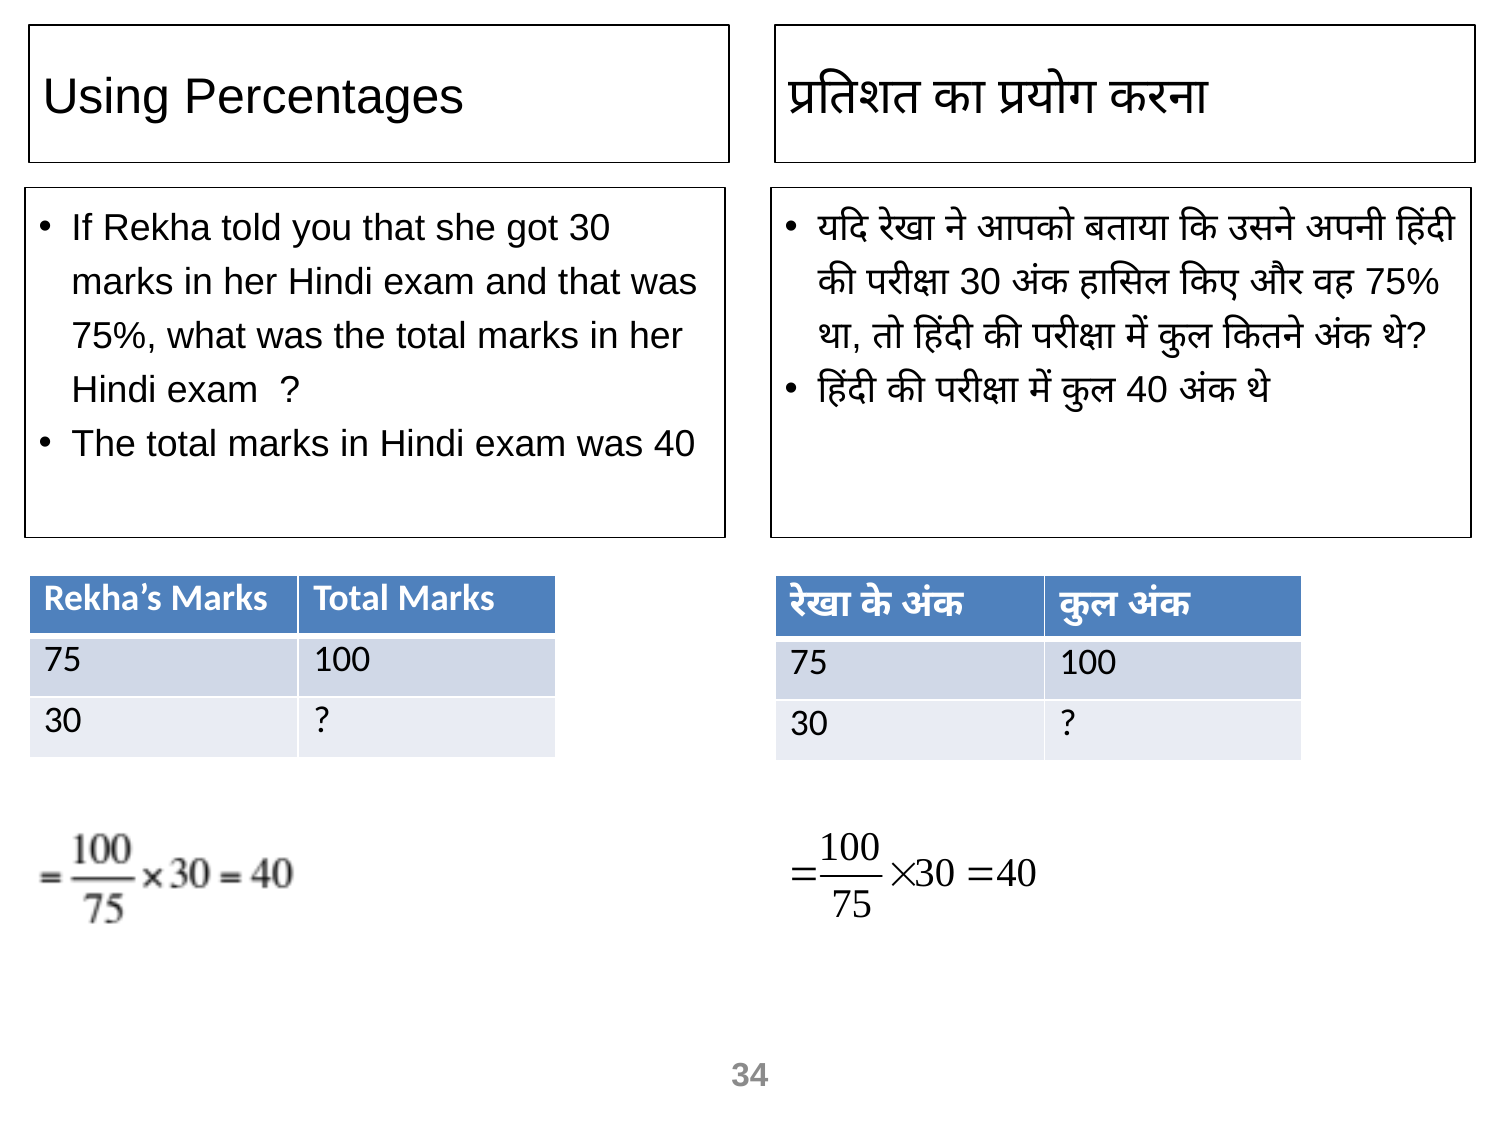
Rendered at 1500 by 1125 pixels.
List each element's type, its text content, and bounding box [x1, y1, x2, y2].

text_box प्रतिशत का प्रयोग करना [774, 24, 1475, 163]
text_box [781, 820, 1045, 927]
text_box If Rekha told you that she got 30 marks in her Hindi exam and that was 75%, what was the total marks in her Hindi exam ? The total marks in Hindi exam was 40 [24, 187, 725, 538]
table_cell 100 [1045, 642, 1301, 699]
table_cell 75 [776, 642, 1044, 699]
table_header Rekha’s Marks [30, 576, 297, 633]
table_cell 75 [30, 639, 297, 696]
table_cell ? [1045, 701, 1301, 760]
table_header रेखा के अंक [776, 576, 1044, 636]
table_cell 30 [30, 698, 297, 757]
text_box Using Percentages [28, 24, 729, 163]
table_header Total Marks [299, 576, 555, 633]
table_cell 100 [299, 639, 555, 696]
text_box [35, 820, 299, 927]
table_header कुल अंक [1045, 576, 1301, 636]
table_cell 30 [776, 701, 1044, 760]
text_box यदि रेखा ने आपको बताया कि उसने अपनी हिंदी की परीक्षा 30 अंक हासिल किए और वह 75% था, तो हिंदी की परीक्षा में कुल कितने अंक थे? हिंदी की परीक्षा में कुल 40 अंक थे [771, 187, 1472, 538]
slide_number 34 [512, 1042, 988, 1103]
table_cell ? [299, 698, 555, 757]
